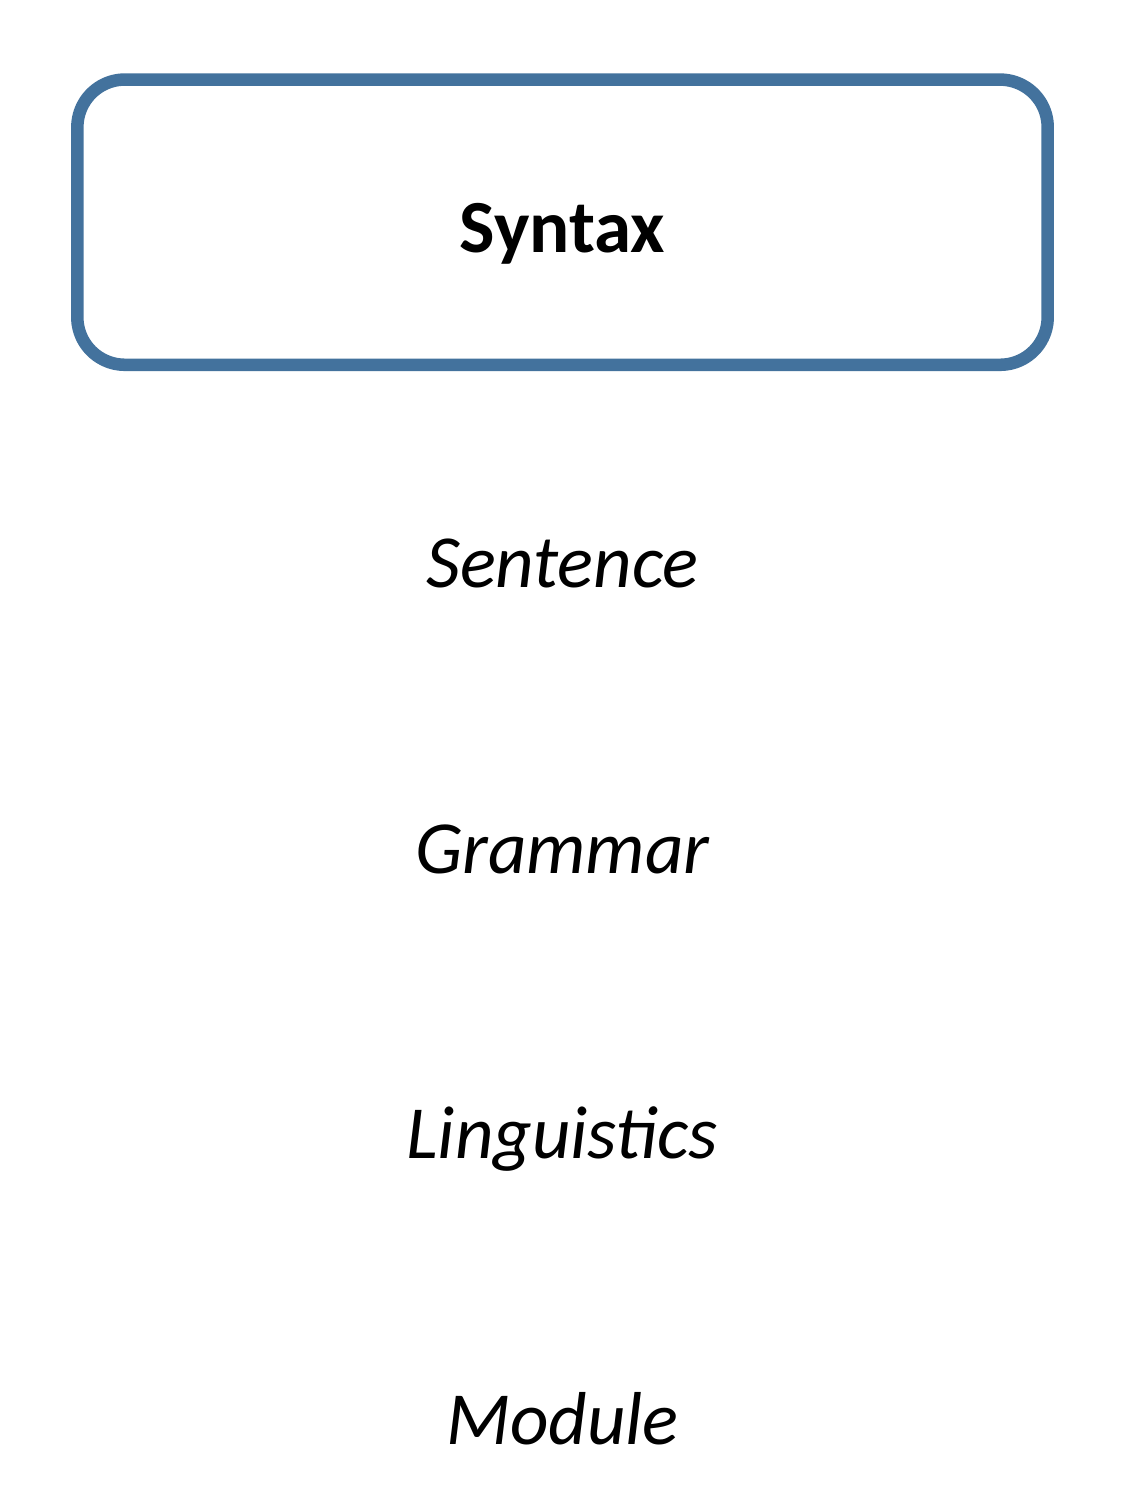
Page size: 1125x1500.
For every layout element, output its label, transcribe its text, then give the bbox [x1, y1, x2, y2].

text_box Syntax [76, 78, 1049, 366]
list Sentence Grammar Linguistics Module [77, 399, 1048, 1352]
